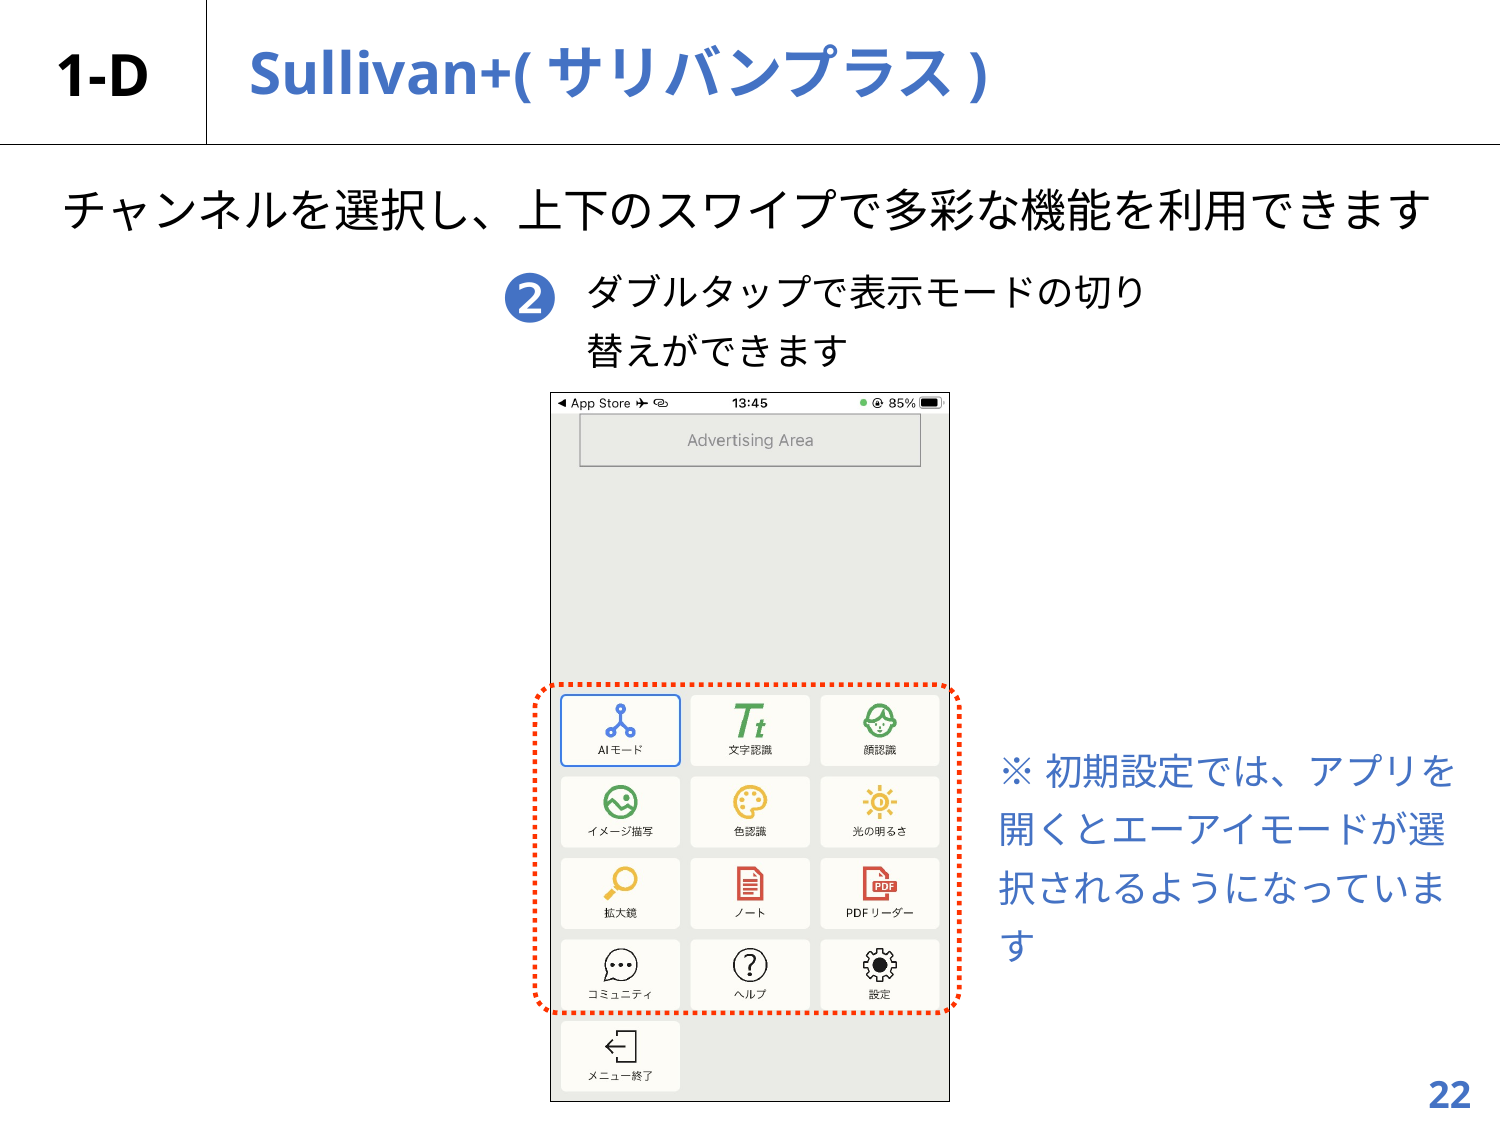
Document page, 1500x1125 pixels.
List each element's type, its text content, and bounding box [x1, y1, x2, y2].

text_box [950, 688, 961, 1010]
text_box チャンネルを選択し、上下のスワイプで多彩な機能を利用できます [46, 180, 1487, 274]
text_box 22 [1399, 1063, 1500, 1123]
text_box 1-D [0, 0, 207, 147]
text_box ※初期設定では、アプリを 開くとエーアイモードが選択されるようになっています [983, 727, 1487, 976]
picture [550, 392, 950, 1102]
text_box ダブルタップで表示モードの切り替えができます [571, 274, 1186, 381]
text_box [533, 685, 550, 1013]
text_box Sullivan+(サリバンプラス) [230, 24, 1459, 119]
text_box ❷ [486, 274, 563, 343]
